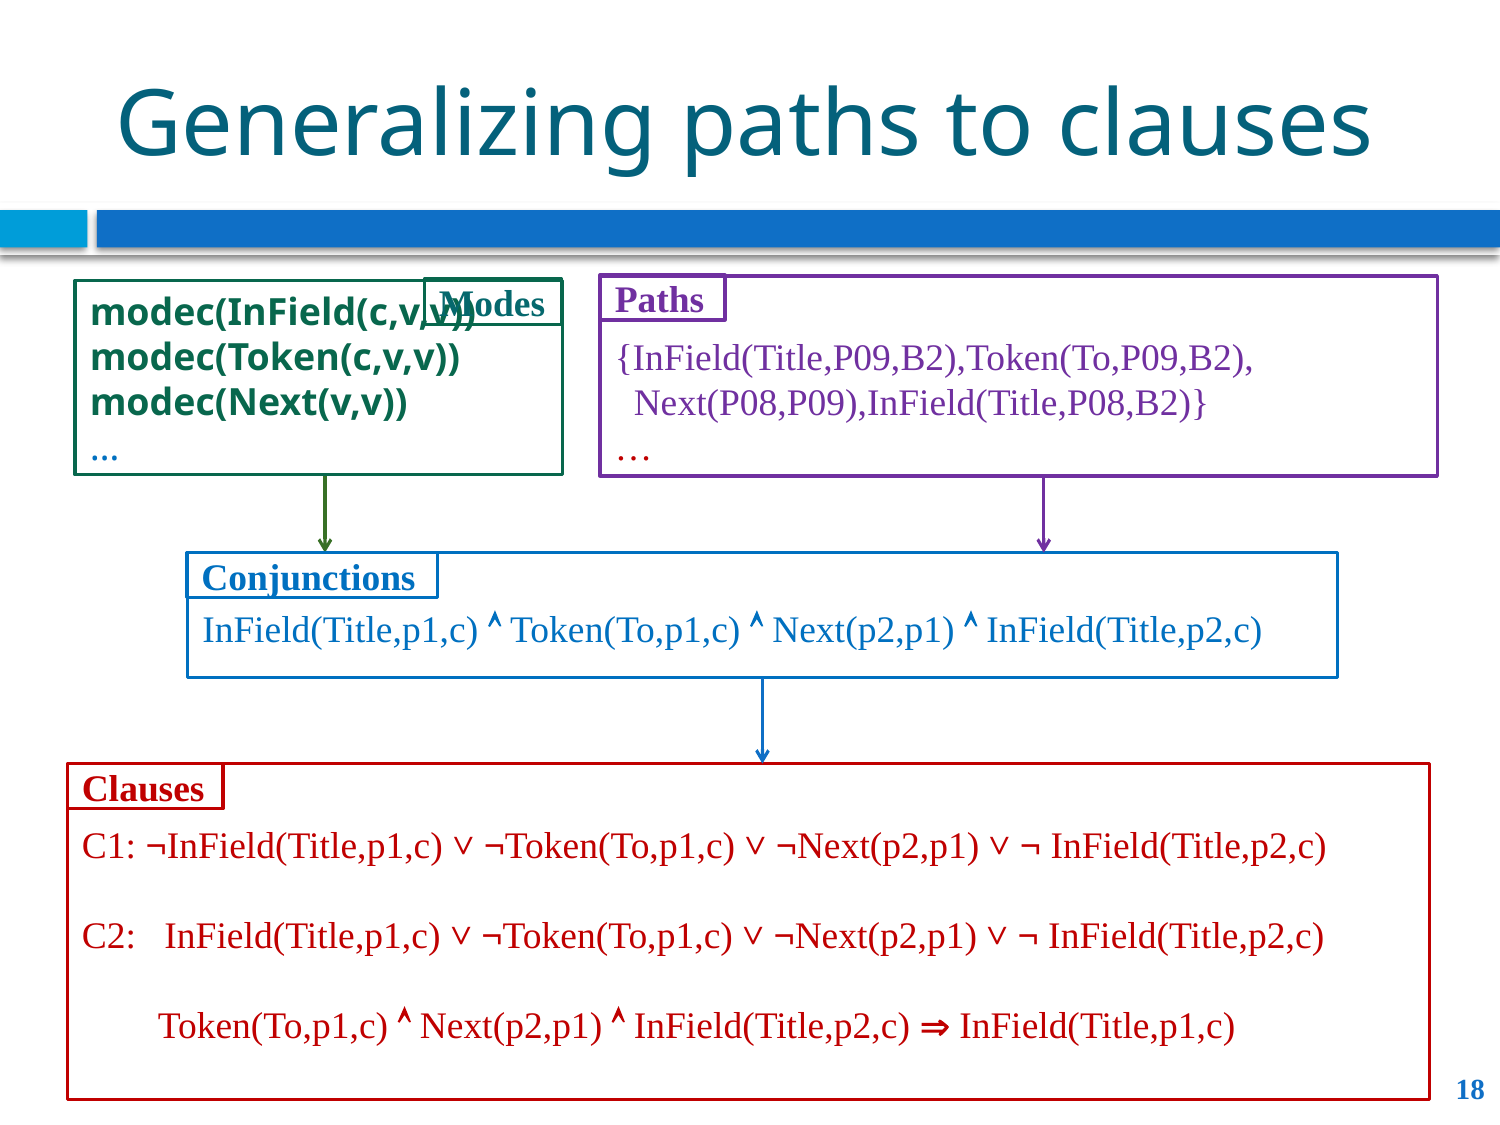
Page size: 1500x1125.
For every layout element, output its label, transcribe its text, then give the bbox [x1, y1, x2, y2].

text_box Modes [424, 279, 562, 325]
text_box InField(Title,p1,c)  Token(To,p1,c)  Next(p2,p1)  InField(Title,p2,c) [187, 552, 1338, 678]
text_box modec(InField(c,v,v)) modec(Token(c,v,v)) modec(Next(v,v)) … [73, 279, 564, 476]
text_box Paths [600, 274, 725, 321]
text_box C1: ¬InField(Title,p1,c) ˅ ¬Token(To,p1,c) ˅ ¬Next(p2,p1) ˅ ¬ InField(Title,p2,c) C2: InField(Title,p1,c) ˅ ¬Token(To,p1,c) ˅ ¬Next(p2,p1) ˅ ¬ InField(Title,p2,c) Token(To,p1,c)  Next(p2,p1)  InField(Title,p2,c)  InField(Title,p1,c) [67, 763, 1430, 1100]
slide_number 18 [1425, 1050, 1500, 1125]
text_box Conjunctions [186, 552, 438, 598]
text_box Clauses [67, 763, 223, 809]
text_box {InField(Title,P09,B2),Token(To,P09,B2), Next(P08,P09),InField(Title,P08,B2)} … [599, 275, 1438, 477]
title Generalizing paths to clauses [100, 37, 1438, 200]
